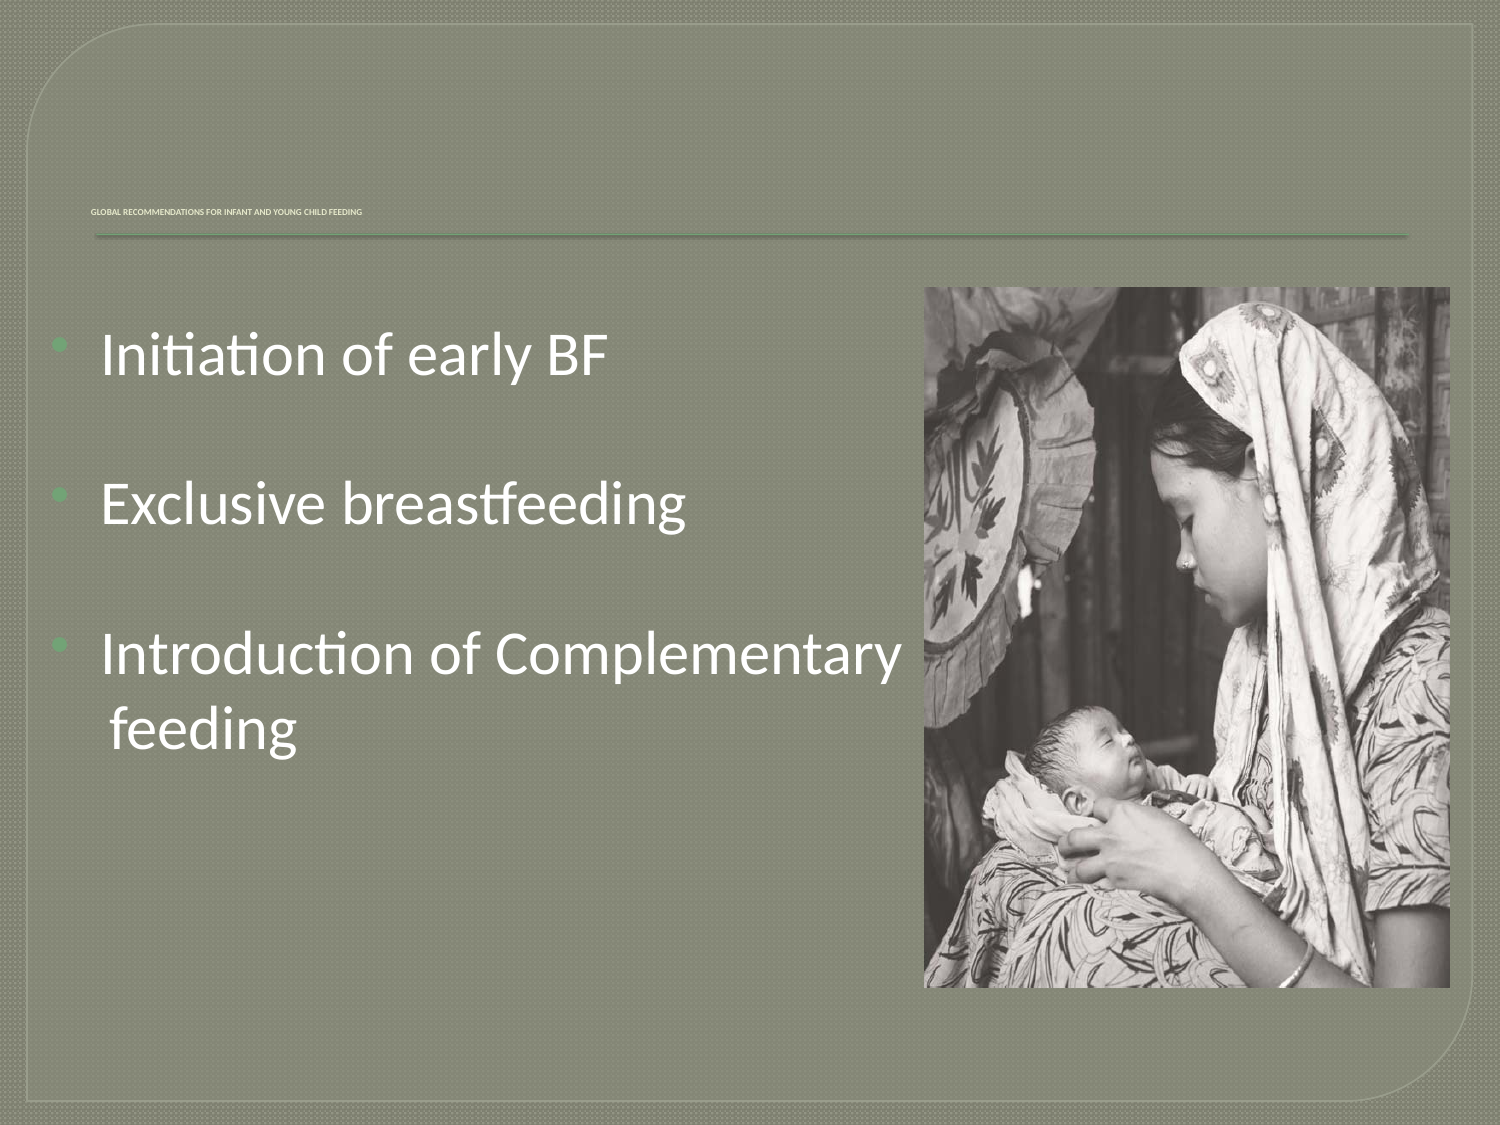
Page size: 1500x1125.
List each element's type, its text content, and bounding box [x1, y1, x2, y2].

picture [924, 287, 1451, 988]
title GLOBAL RECOMMENDATIONS FOR INFANT AND YOUNG CHILD FEEDING [75, 37, 1463, 224]
list Initiation of early BF Exclusive breastfeeding Introduction of Complementary feeding [37, 224, 1463, 1080]
